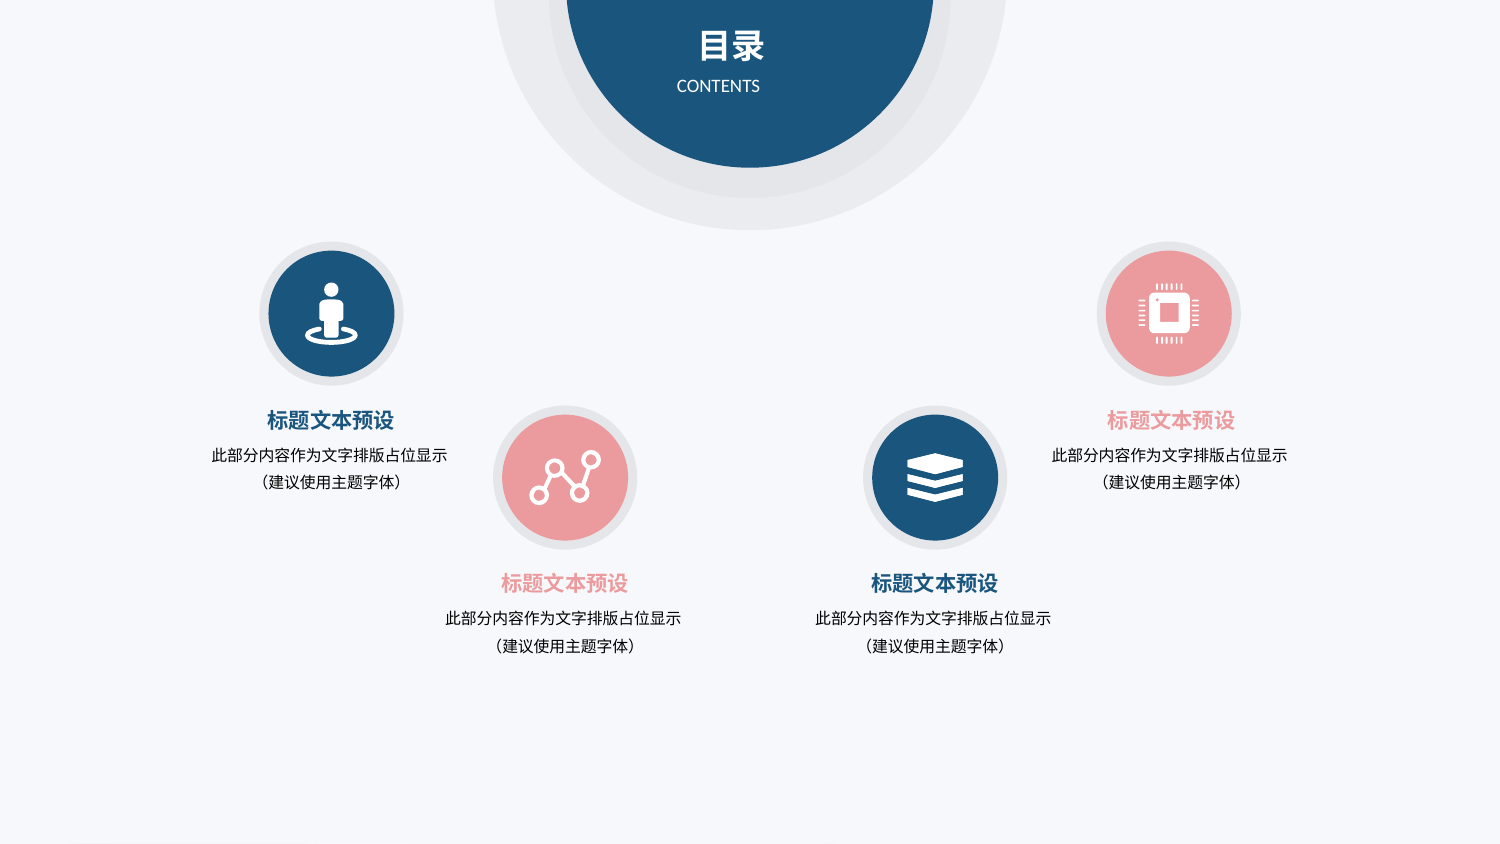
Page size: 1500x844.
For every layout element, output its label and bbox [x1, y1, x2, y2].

text_box [492, 0, 1008, 231]
text_box [210, 241, 1293, 662]
